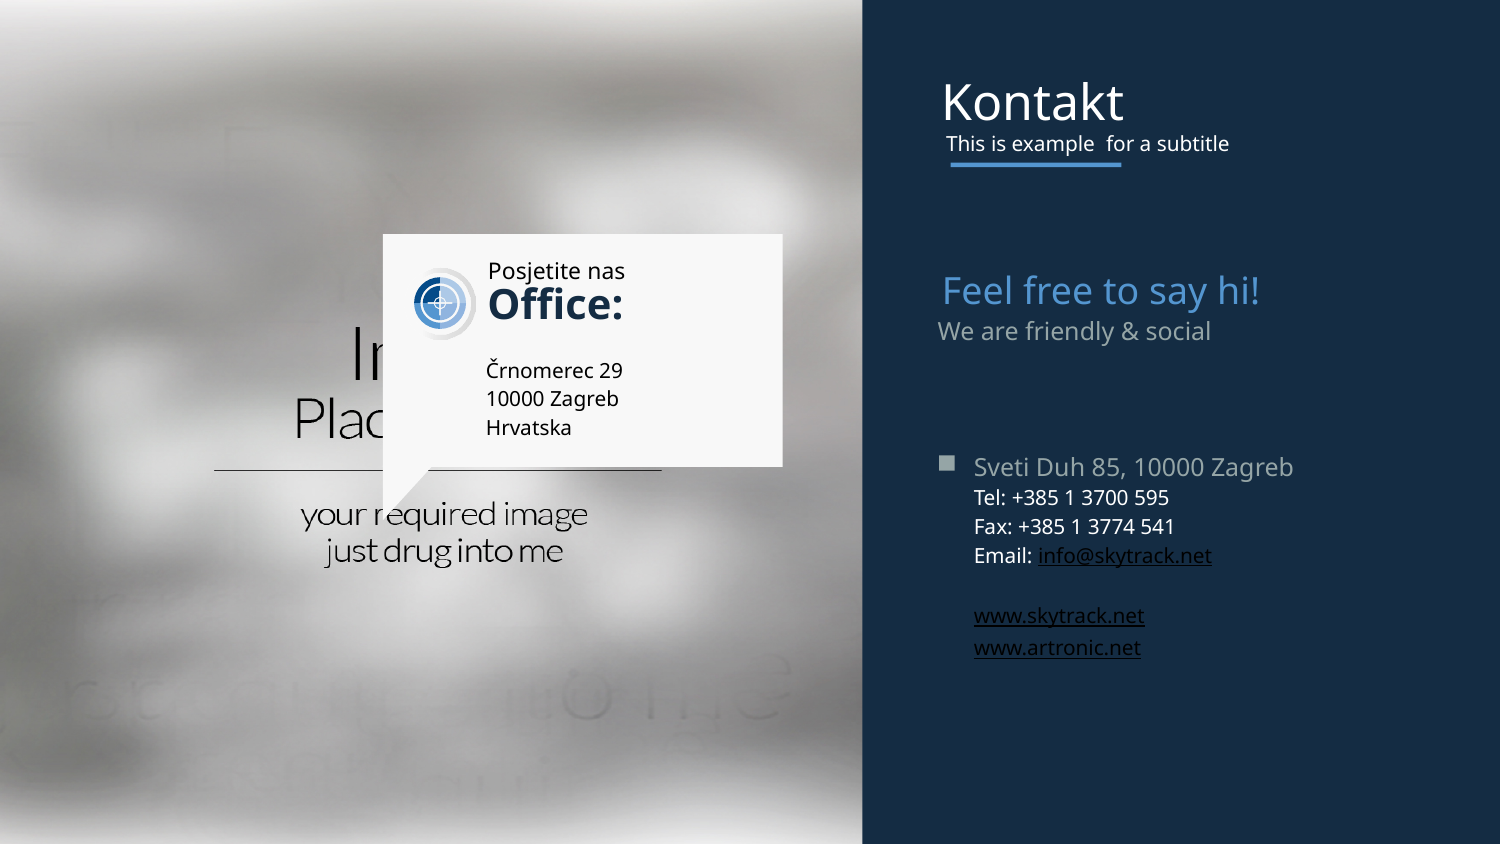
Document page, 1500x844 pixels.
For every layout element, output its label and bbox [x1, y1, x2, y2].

text_box [0, 0, 864, 844]
text_box [938, 439, 1313, 663]
text_box [931, 70, 1426, 164]
text_box [403, 256, 624, 340]
text_box [944, 266, 1258, 347]
text_box [382, 233, 783, 521]
